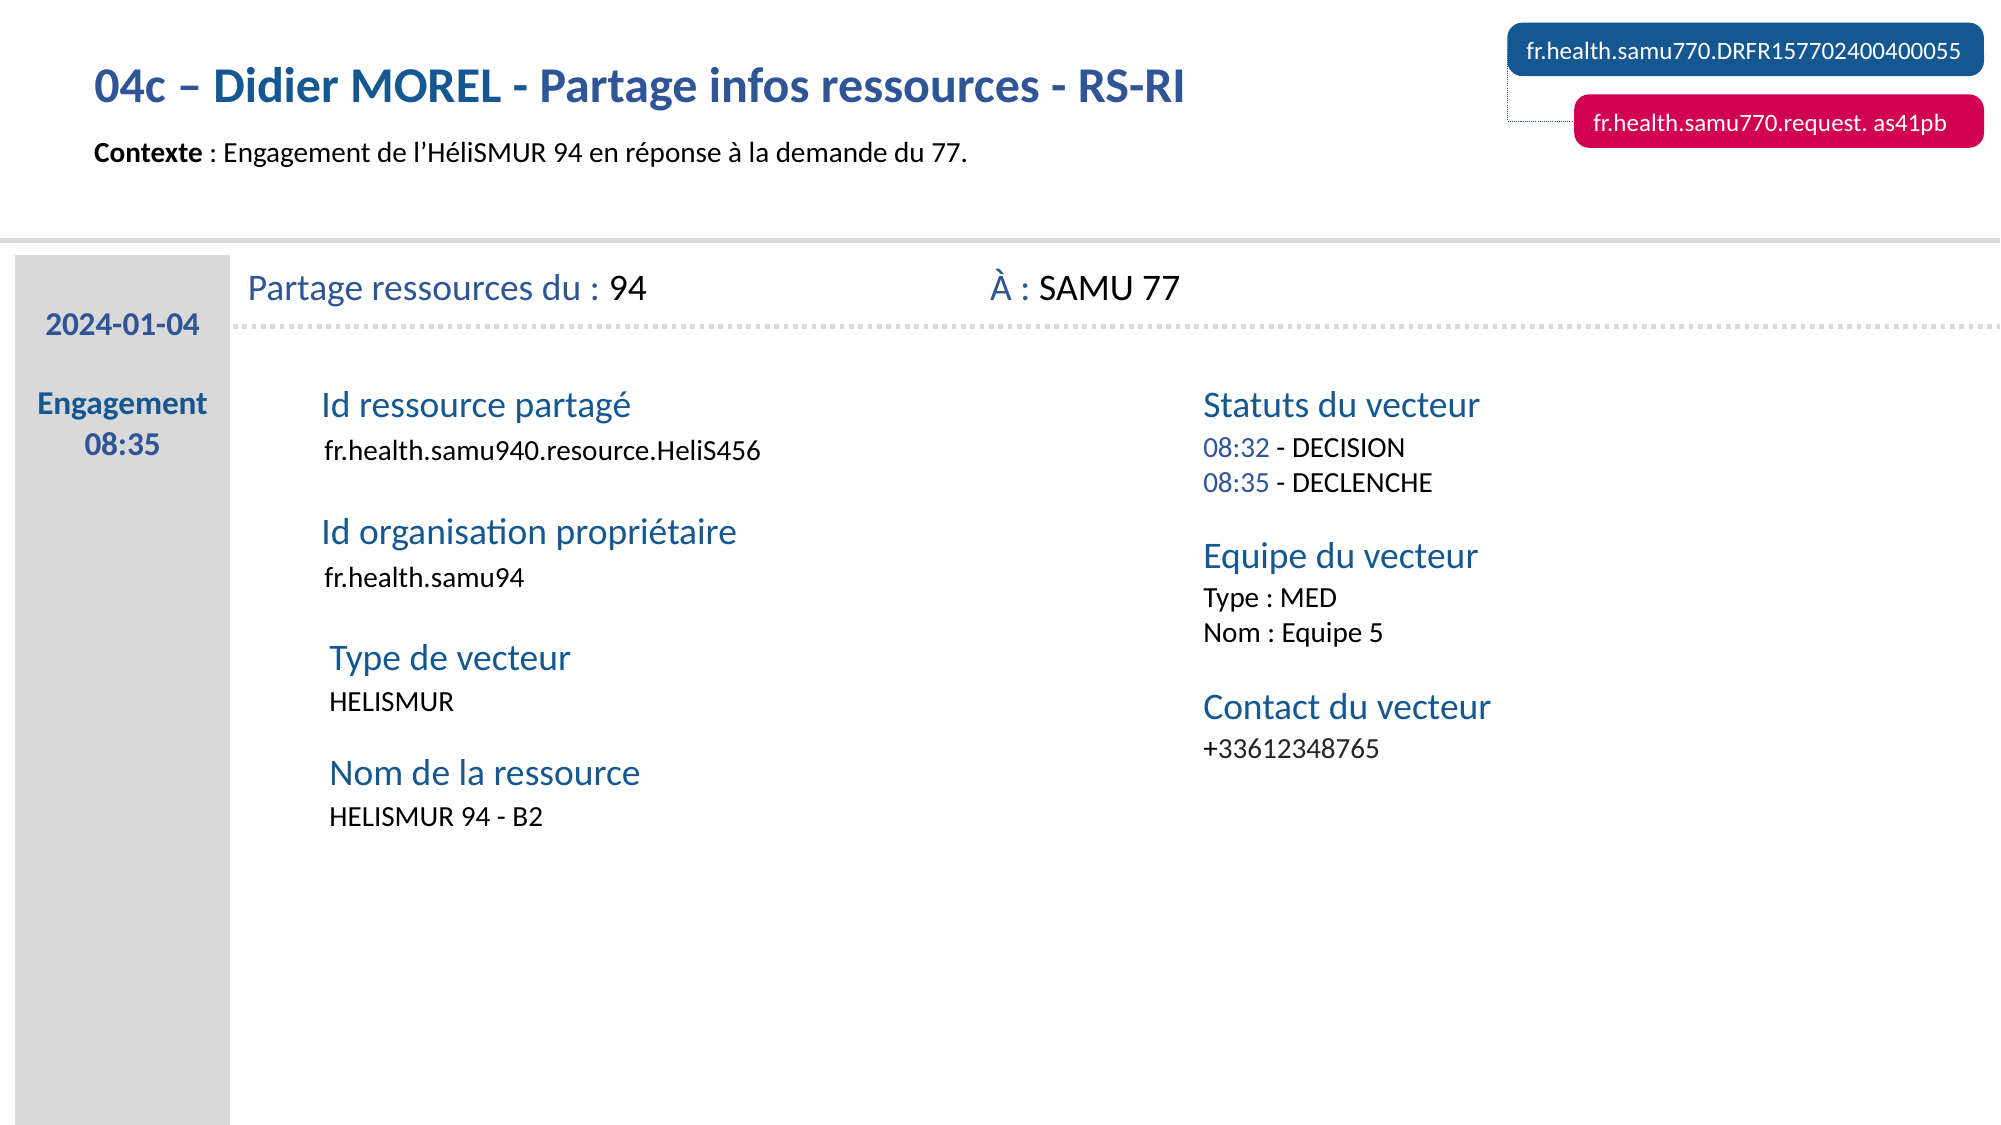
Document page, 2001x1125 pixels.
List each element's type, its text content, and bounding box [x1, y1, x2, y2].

text_box Contexte : Engagement de l’HéliSMUR 94 en réponse à la demande du 77. [79, 126, 1481, 176]
text_box 04c – Didier MOREL - Partage infos ressources - RS-RI [79, 45, 1507, 121]
text_box Type : MED Nom : Equipe 5 [1188, 571, 1861, 656]
text_box Contact du vecteur [1188, 674, 1526, 722]
text_box 2024-01-04 Engagement 08:35 [15, 255, 230, 1125]
text_box HELISMUR 94 - B2 [314, 790, 833, 841]
text_box À : SAMU 77 [834, 256, 1337, 316]
text_box +33612348765 [1188, 722, 1861, 772]
text_box Equipe du vecteur [1188, 523, 1526, 571]
text_box Type de vecteur [314, 625, 627, 675]
text_box fr.health.samu940.resource.HeliS456 [309, 424, 961, 474]
text_box Id ressource partagé [306, 372, 900, 433]
text_box Nom de la ressource [314, 740, 687, 790]
text_box Statuts du vecteur [1188, 372, 1575, 420]
text_box HELISMUR [314, 675, 993, 725]
text_box Id organisation propriétaire [306, 499, 900, 560]
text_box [1507, 49, 1575, 122]
text_box fr.health.samu770.request. as41pb [1574, 94, 1985, 148]
text_box 08:32 - DECISION 08:35 - DECLENCHE [1188, 420, 1861, 506]
text_box fr.health.samu94 [309, 550, 961, 601]
text_box Partage ressources du : 94 [233, 256, 735, 316]
text_box fr.health.samu770.DRFR157702400400055 [1507, 22, 1985, 77]
